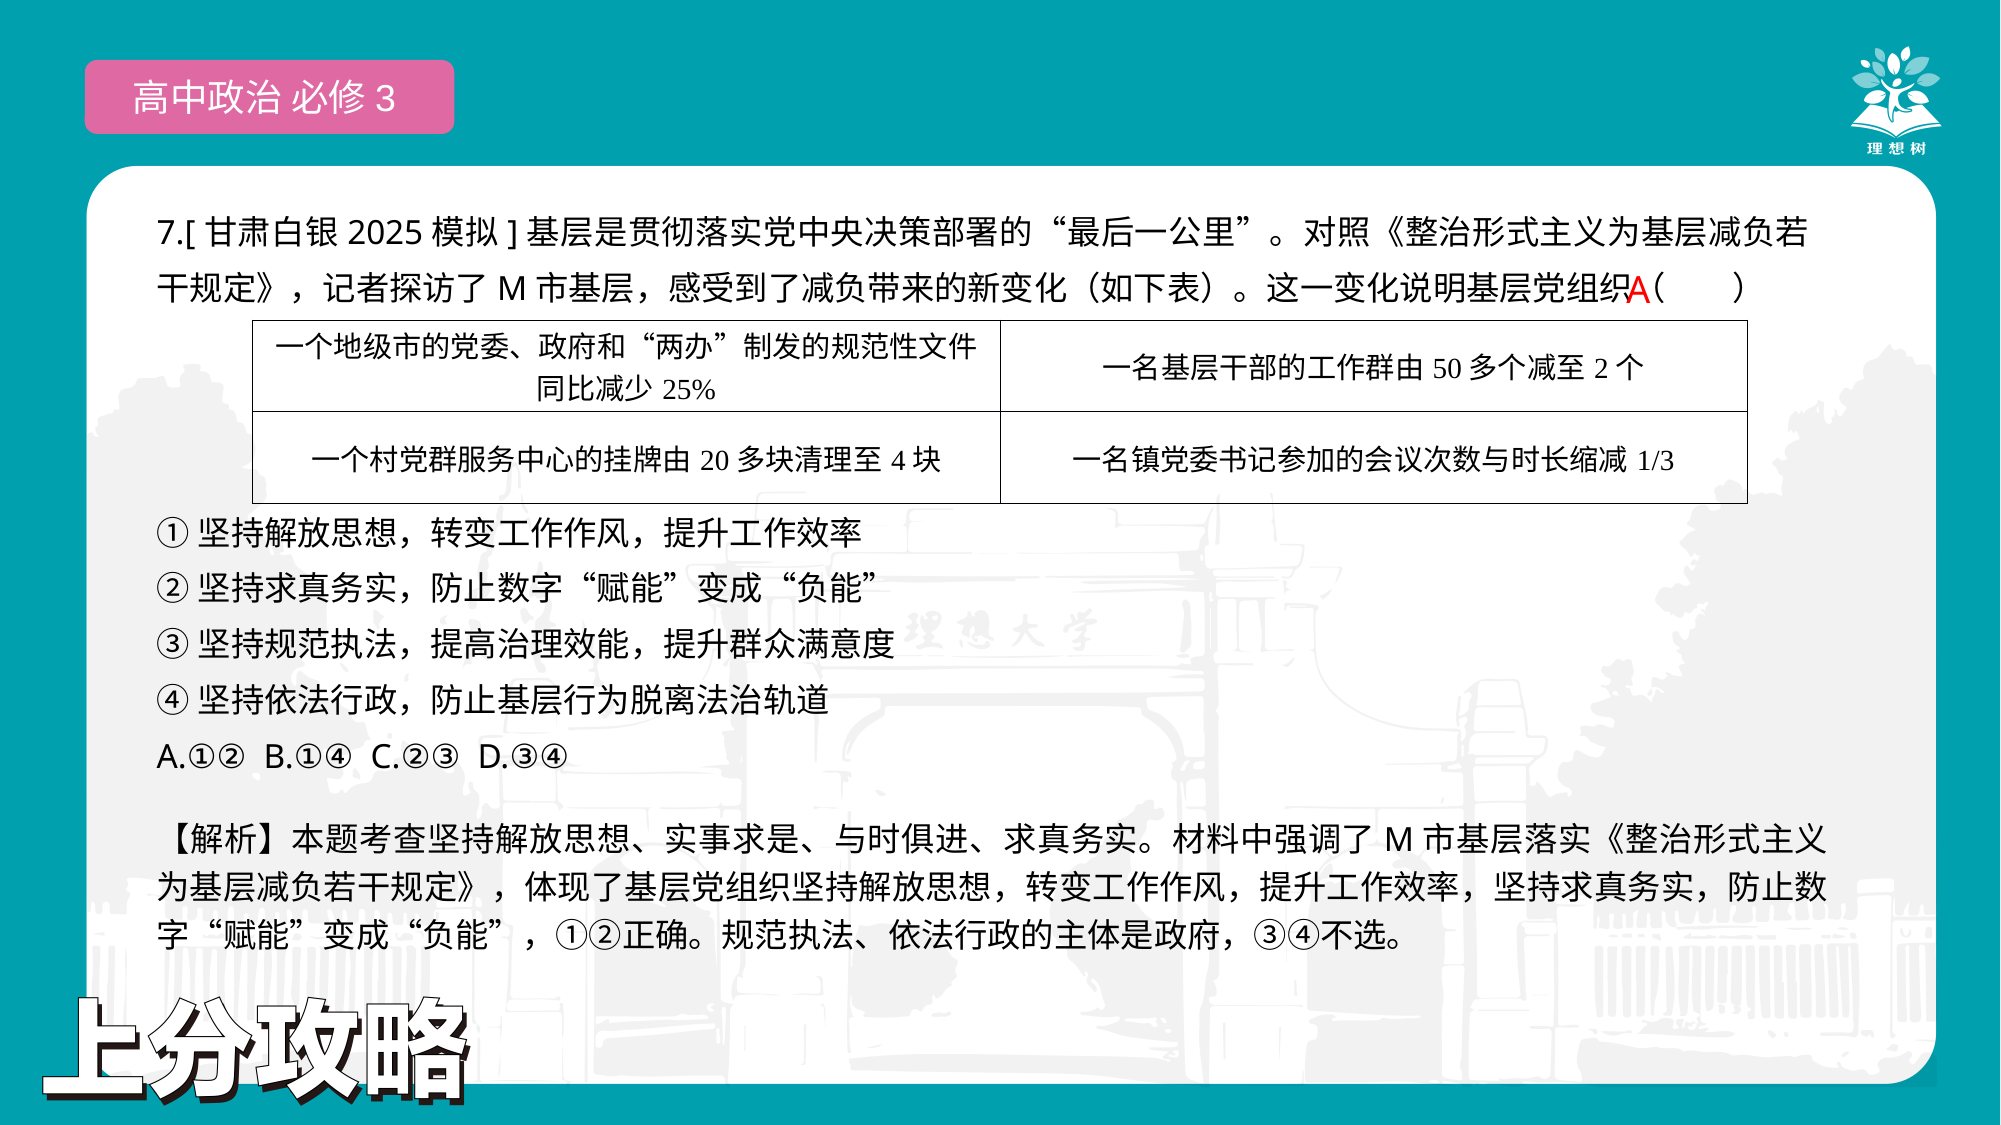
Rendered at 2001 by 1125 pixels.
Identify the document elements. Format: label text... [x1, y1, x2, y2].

table_header 一个地级市的党委、政府和“两办”制发的规范性文件同比减少25% [253, 321, 1000, 411]
text_box A [1611, 235, 1722, 318]
table_cell 一个村党群服务中心的挂牌由20多块清理至4块 [253, 412, 1000, 503]
text_box 7.[甘肃白银2025模拟]基层是贯彻落实党中央决策部署的“最后一公里”。对照《整治形式主义为基层减负若干规定》，记者探访了M市基层，感受到了减负带来的新变化（如下表）。这一变化说明基层党组织（ ） ①坚持解放思想，转变工作作风，提升工作效率 ②坚持求真务实，防止数字“赋能”变成“负能” ③坚持规范执法，提高治理效能，提升群众满意度 ④坚持依法行政，防止基层行为脱离法治轨道 A.①② B.①④ C.②③ D.③④ [141, 187, 1824, 783]
text_box 高中政治 必修3 [83, 58, 456, 135]
picture [0, 0, 2001, 1125]
text_box 【解析】本题考查坚持解放思想、实事求是、与时俱进、求真务实。材料中强调了M市基层落实《整治形式主义为基层减负若干规定》，体现了基层党组织坚持解放思想，转变工作作风，提升工作效率，坚持求真务实，防止数字“赋能”变成“负能”，①②正确。规范执法、依法行政的主体是政府，③④不选。 [141, 803, 1843, 962]
table_cell 一名镇党委书记参加的会议次数与时长缩减1/3 [1001, 412, 1747, 503]
table_header 一名基层干部的工作群由50多个减至2个 [1001, 321, 1747, 411]
